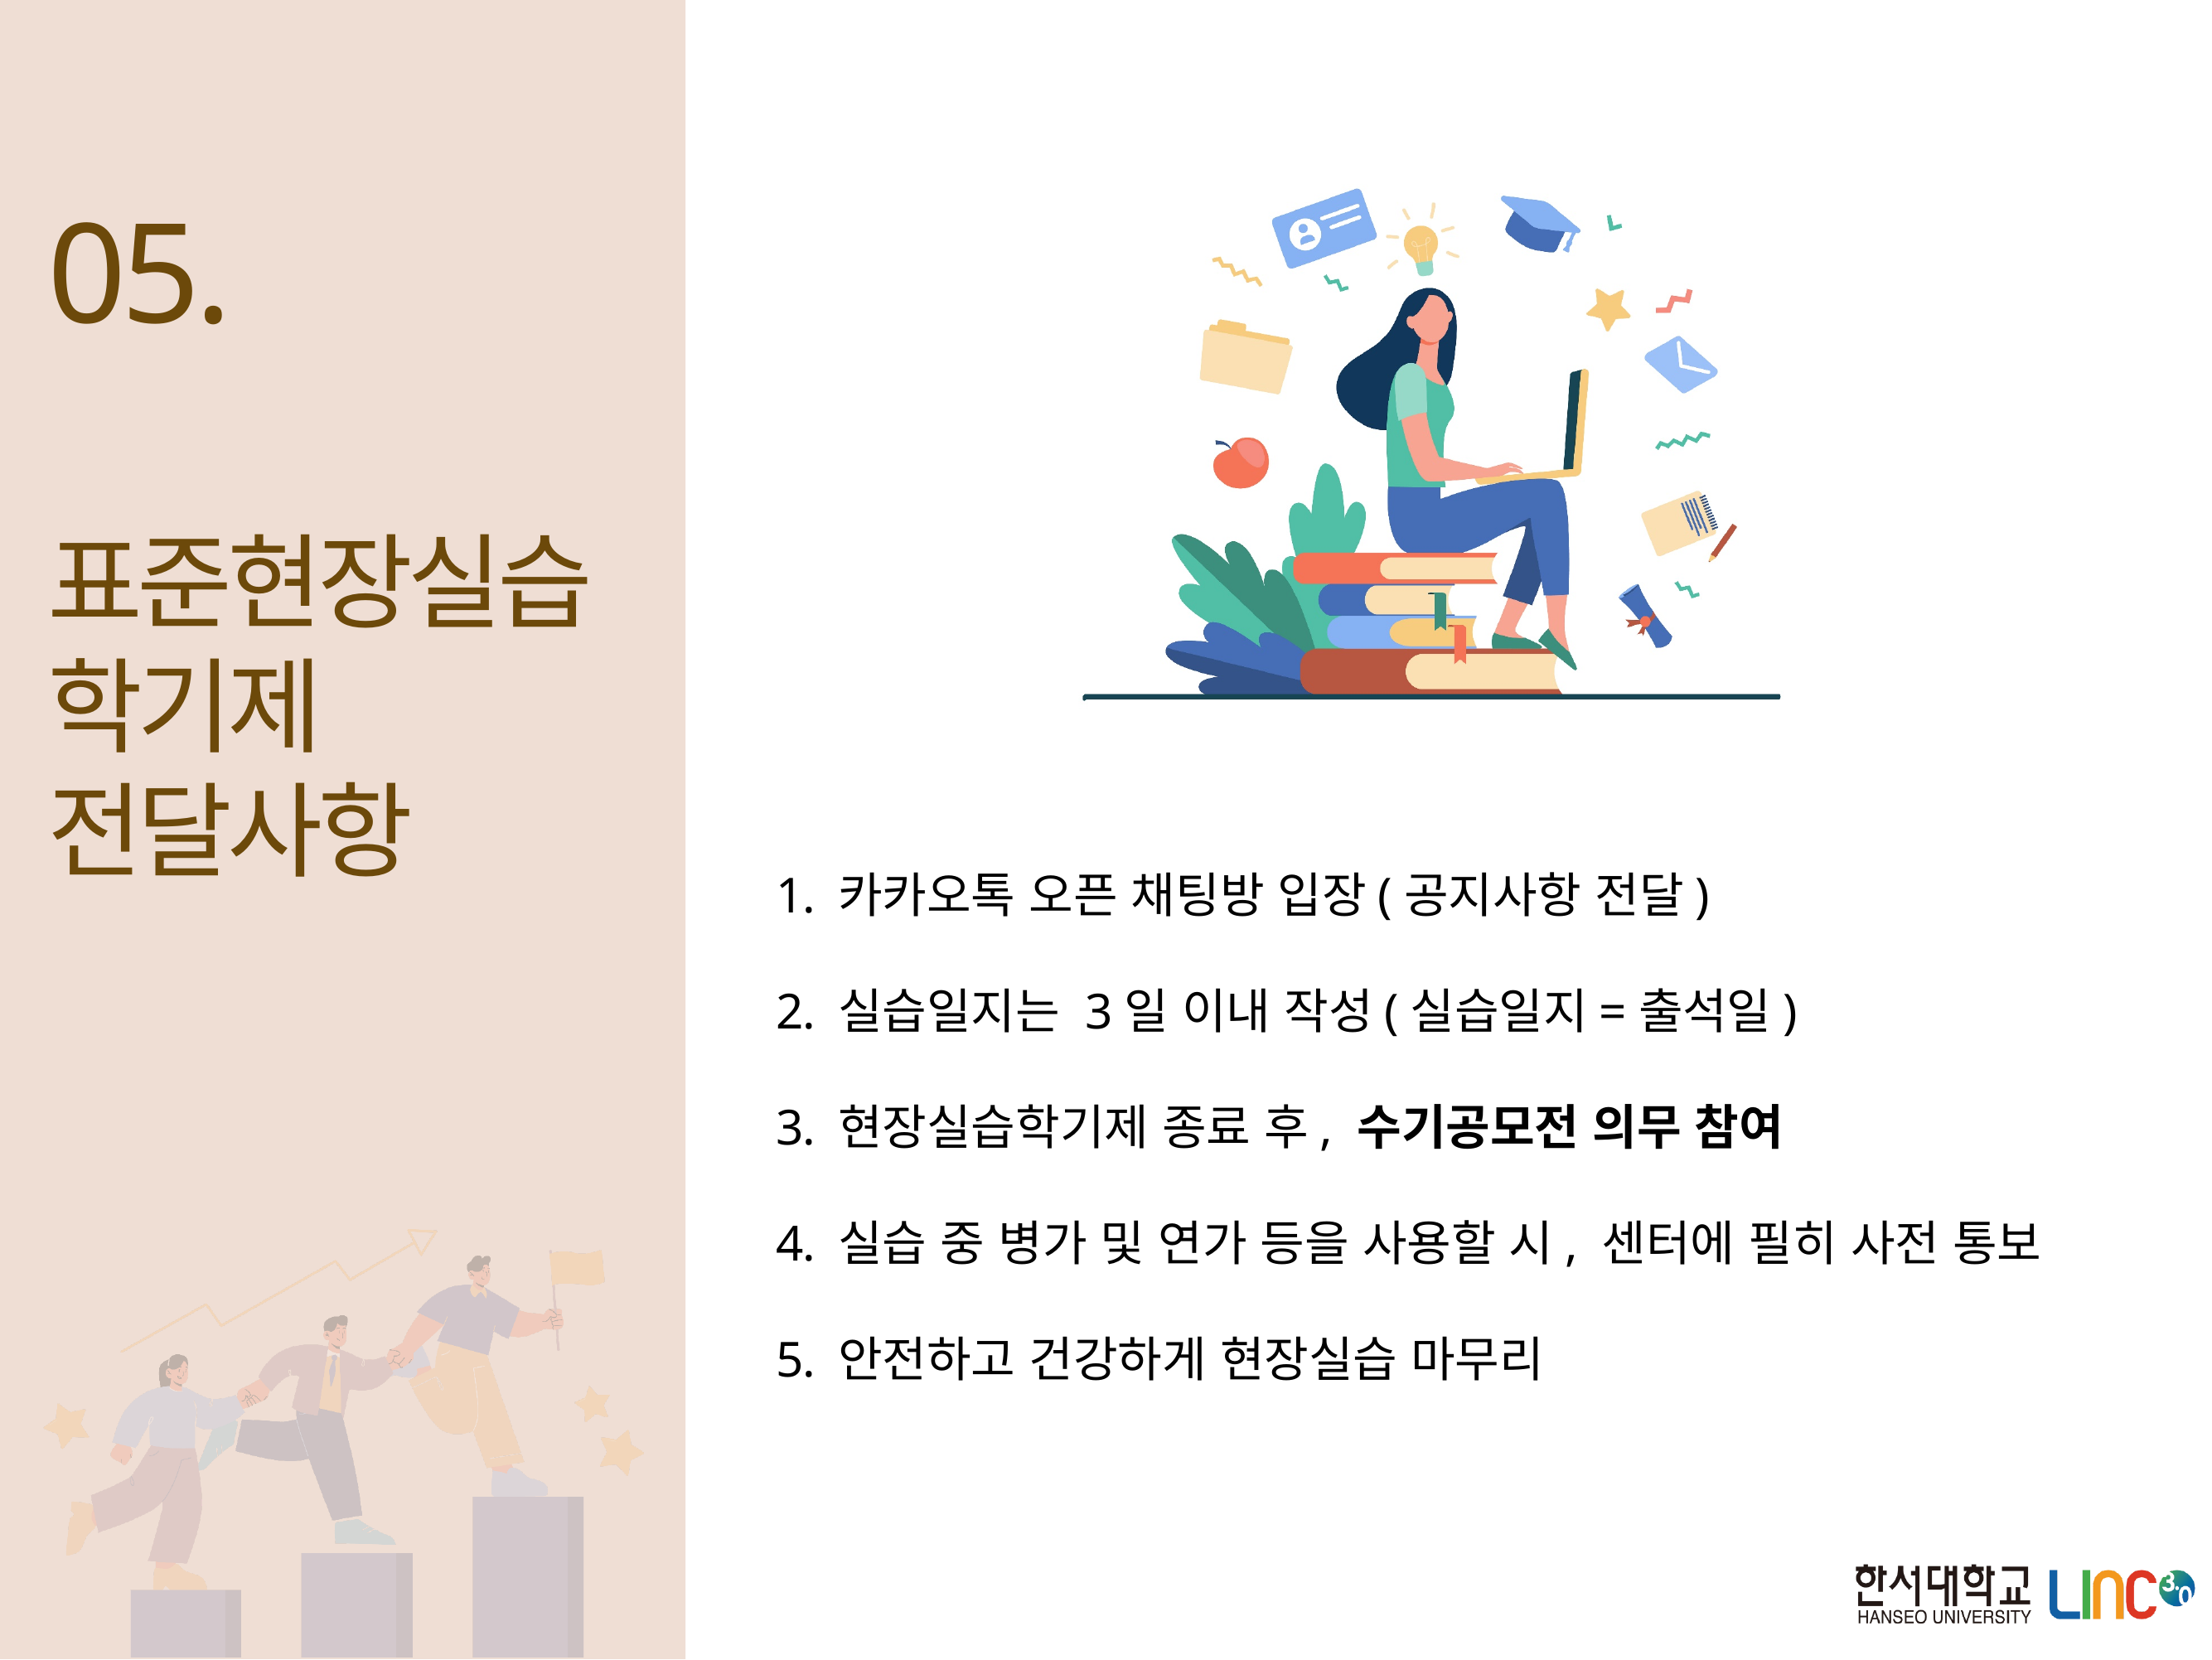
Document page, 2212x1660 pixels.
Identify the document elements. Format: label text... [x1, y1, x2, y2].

text_box [0, 0, 687, 1660]
picture [1845, 1547, 2205, 1638]
picture [725, 21, 2094, 803]
text_box 카카오톡 오픈 채팅방 입장(공지사항 전달) 실습일지는 3일 이내 작성(실습일지=출석일) 현장실습학기제 종료 후, 수기공모전 의무 참여 실습 중 병가 및 연가 등을 사용할 시, 센터에 필히 사전 통보 안전하고 건강하게 현장실습 마무리 [701, 801, 2163, 1393]
text_box 05. 표준현장실습 학기제 전달사항 [35, 178, 686, 896]
picture [7, 1186, 692, 1658]
